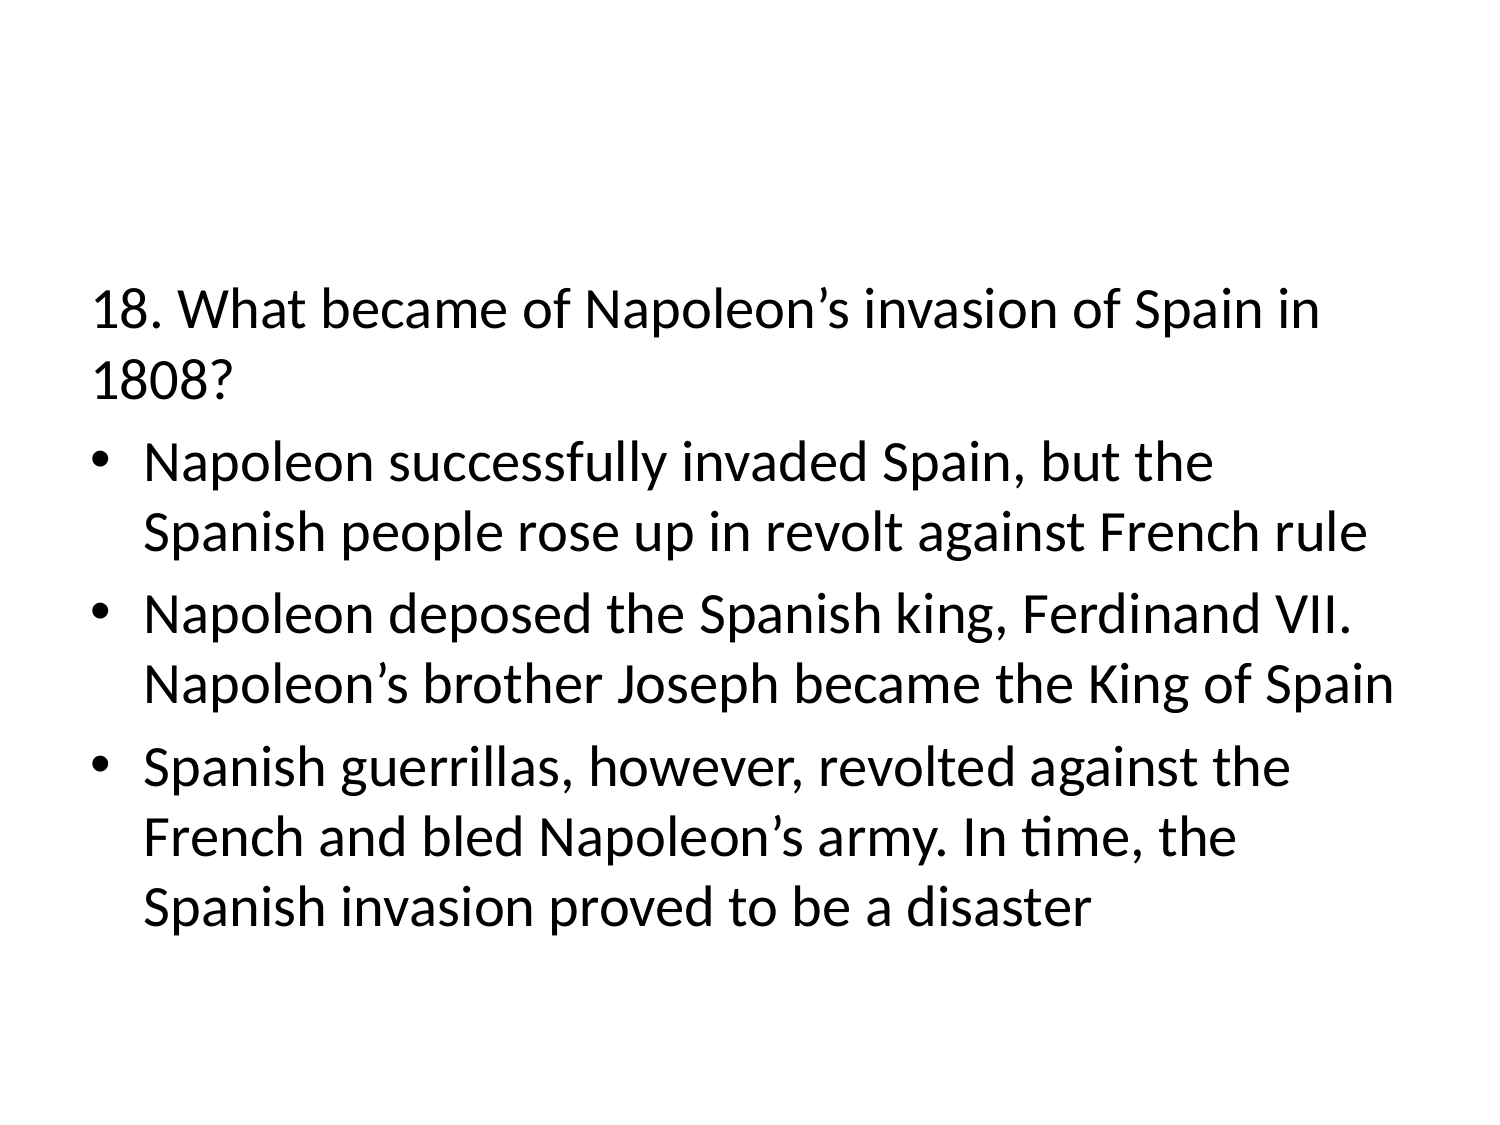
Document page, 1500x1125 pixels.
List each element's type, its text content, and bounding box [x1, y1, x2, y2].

list 18. What became of Napoleon’s invasion of Spain in 1808? Napoleon successfully invaded Spain, but the Spanish people rose up in revolt against French rule Napoleon deposed the Spanish king, Ferdinand VII. Napoleon’s brother Joseph became the King of Spain Spanish guerrillas, however, revolted against the French and bled Napoleon’s army. In time, the Spanish invasion proved to be a disaster [75, 262, 1425, 1005]
